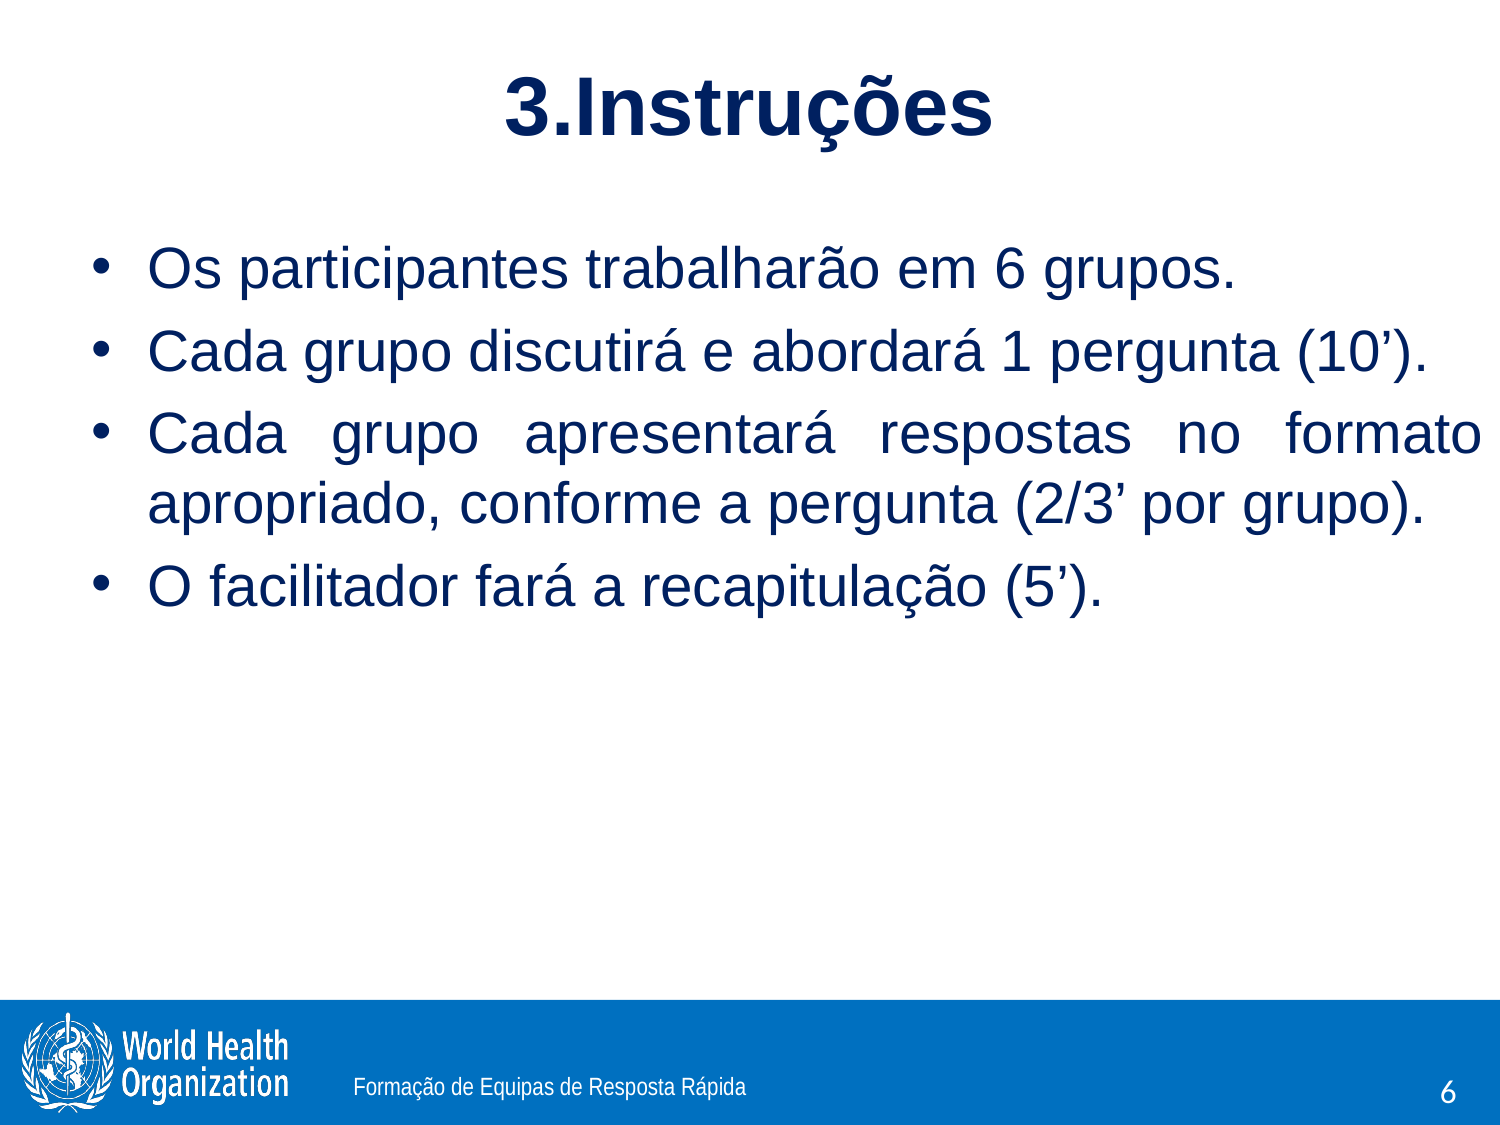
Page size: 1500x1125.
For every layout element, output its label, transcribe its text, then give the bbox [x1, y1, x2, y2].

title 3.Instruções [75, 45, 1425, 233]
list Os participantes trabalharão em 6 grupos. Cada grupo discutirá e abordará 1 pergunta (10’). Cada grupo apresentará respostas no formato apropriado, conforme a pergunta (2/3’ por grupo). O facilitador fará a recapitulação (5’). [76, 222, 1500, 870]
picture [21, 1012, 288, 1113]
